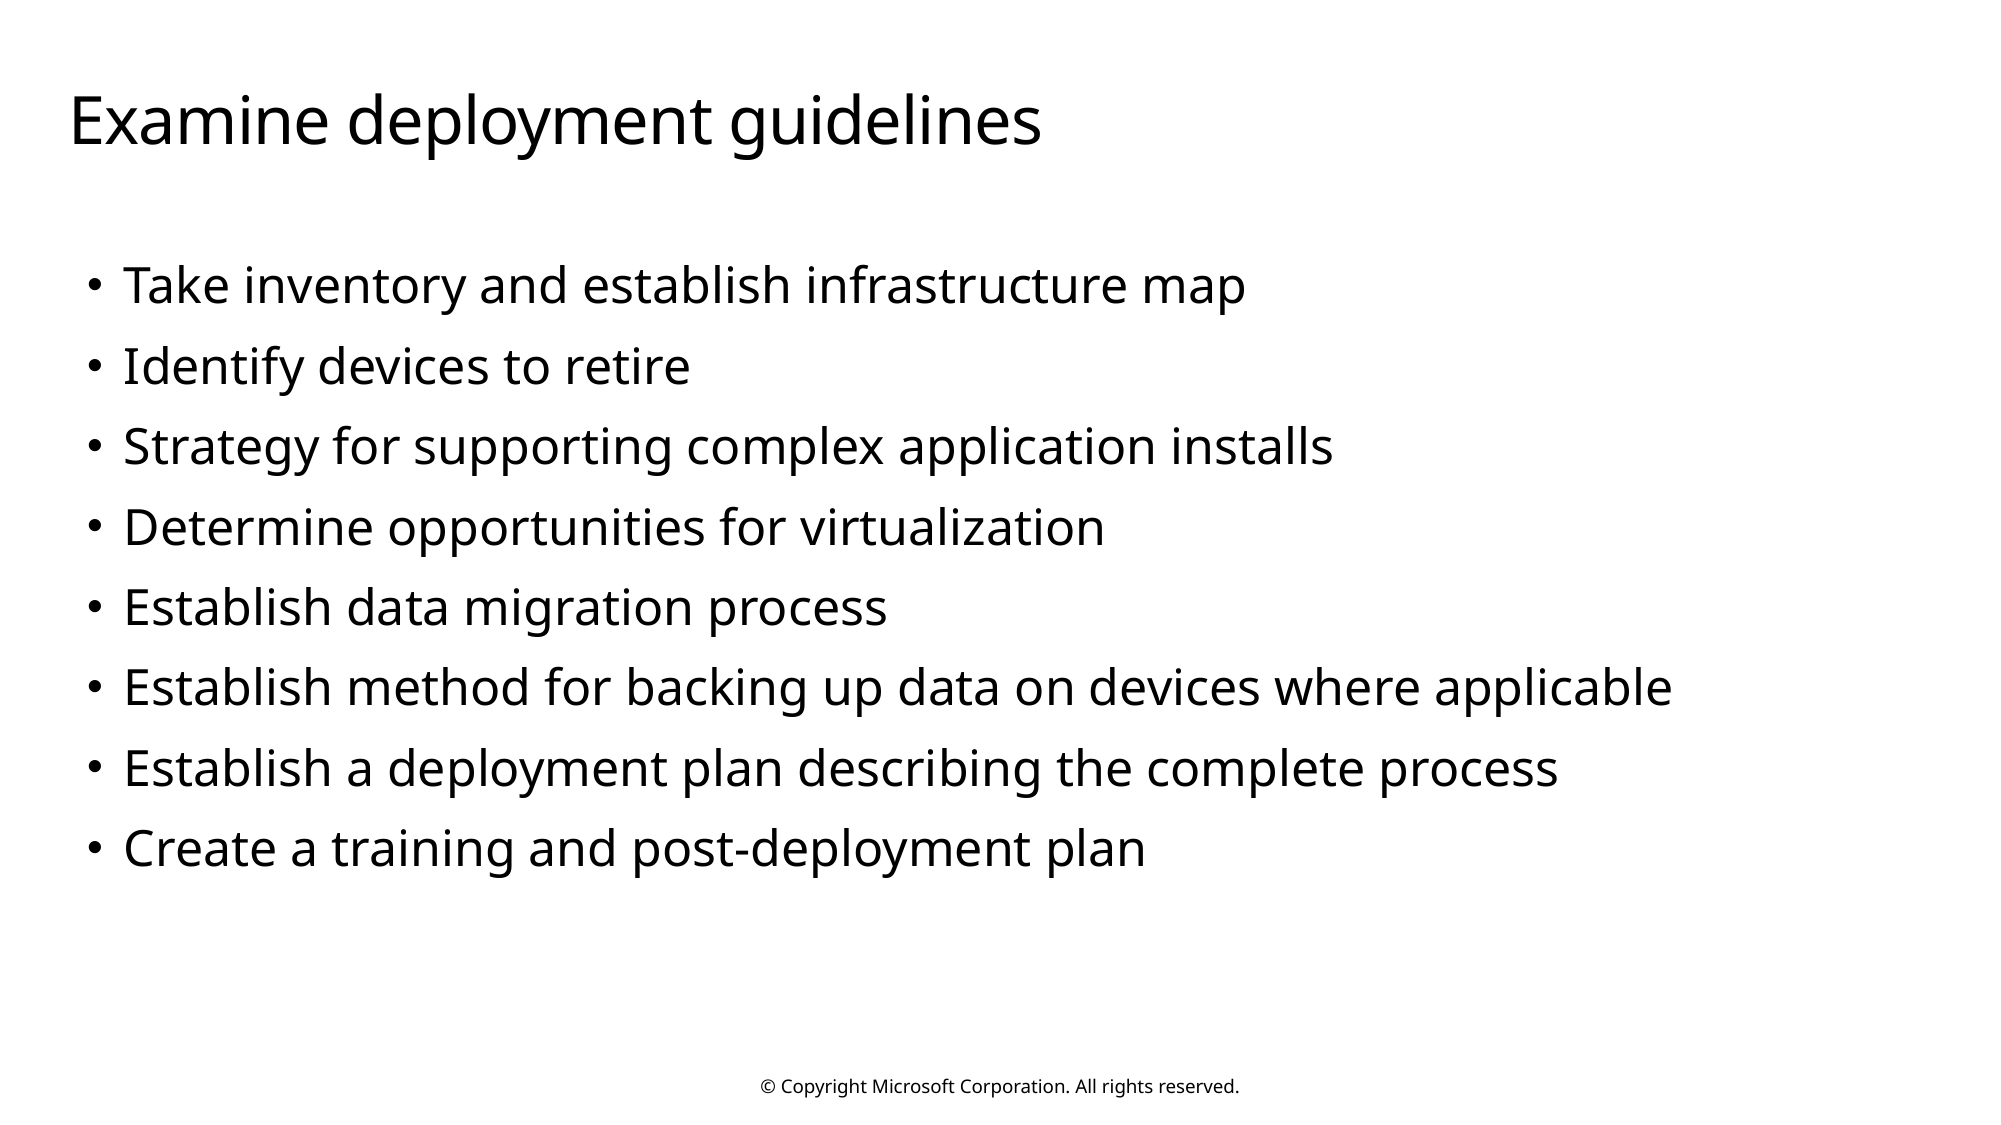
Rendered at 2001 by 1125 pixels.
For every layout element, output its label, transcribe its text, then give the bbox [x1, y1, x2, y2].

title Examine deployment guidelines [68, 72, 1930, 184]
list Take inventory and establish infrastructure map Identify devices to retire Strategy for supporting complex application installs Determine opportunities for virtualization Establish data migration process Establish method for backing up data on devices where applicable Establish a deployment plan describing the complete process Create a training and post-deployment plan [68, 238, 1930, 902]
